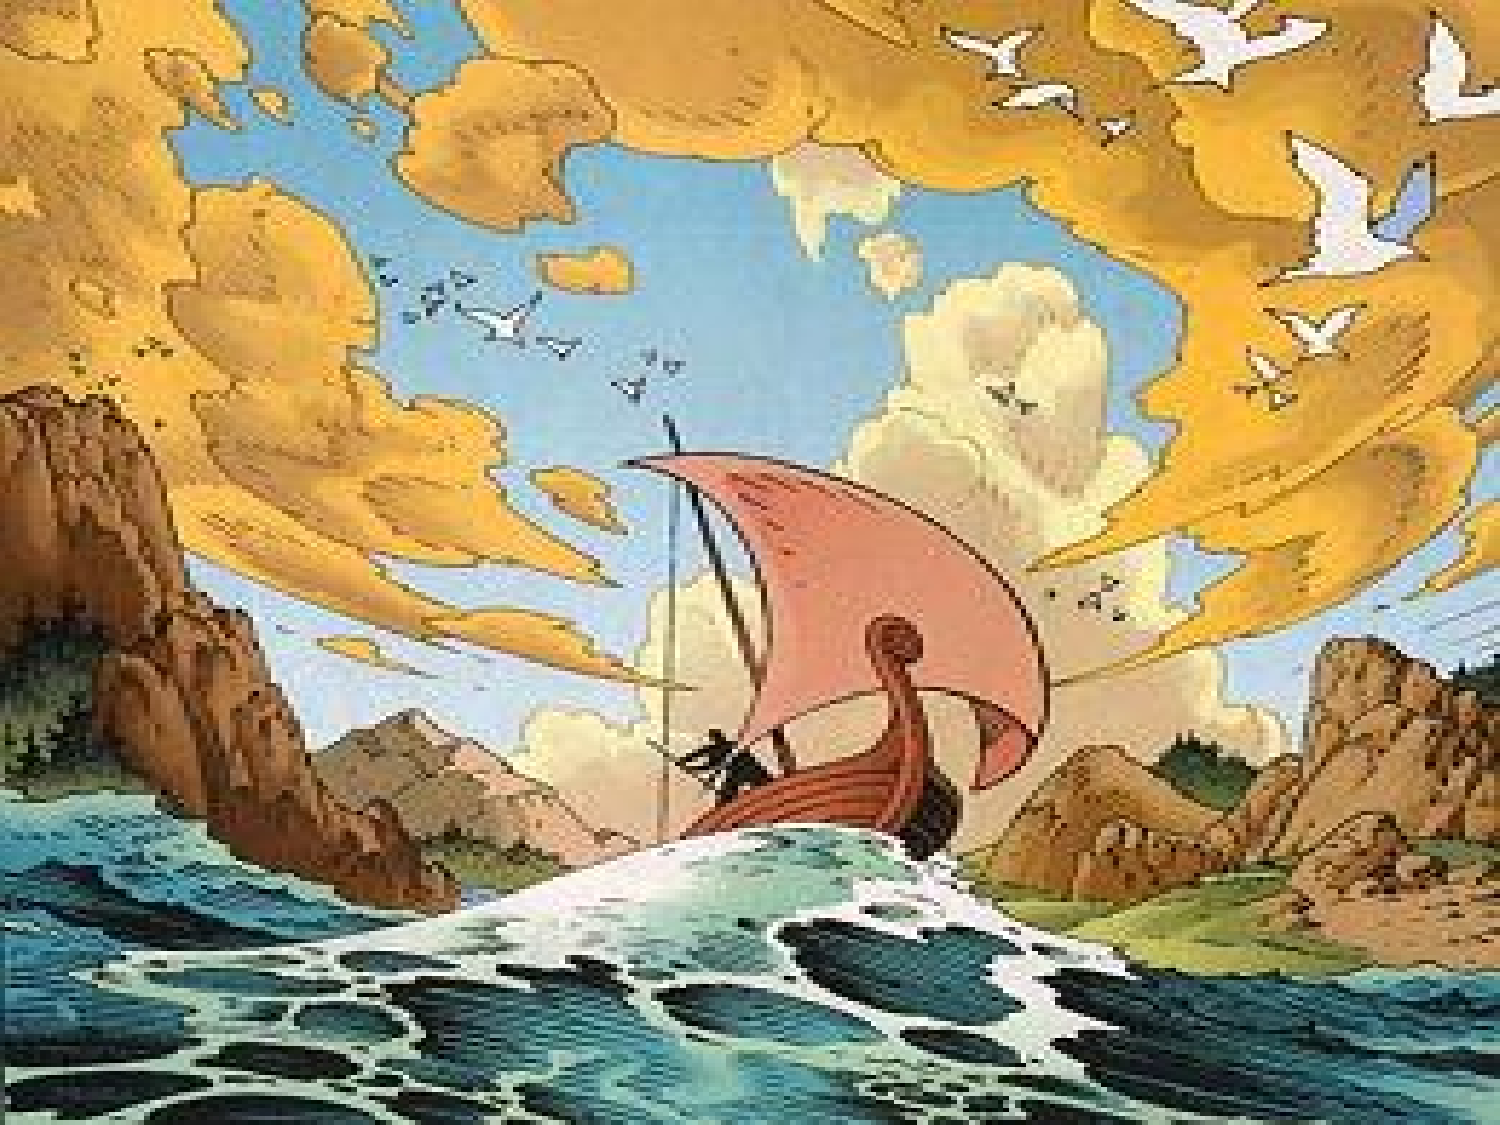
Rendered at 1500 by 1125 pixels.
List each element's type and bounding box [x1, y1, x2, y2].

list [0, 0, 1500, 1125]
